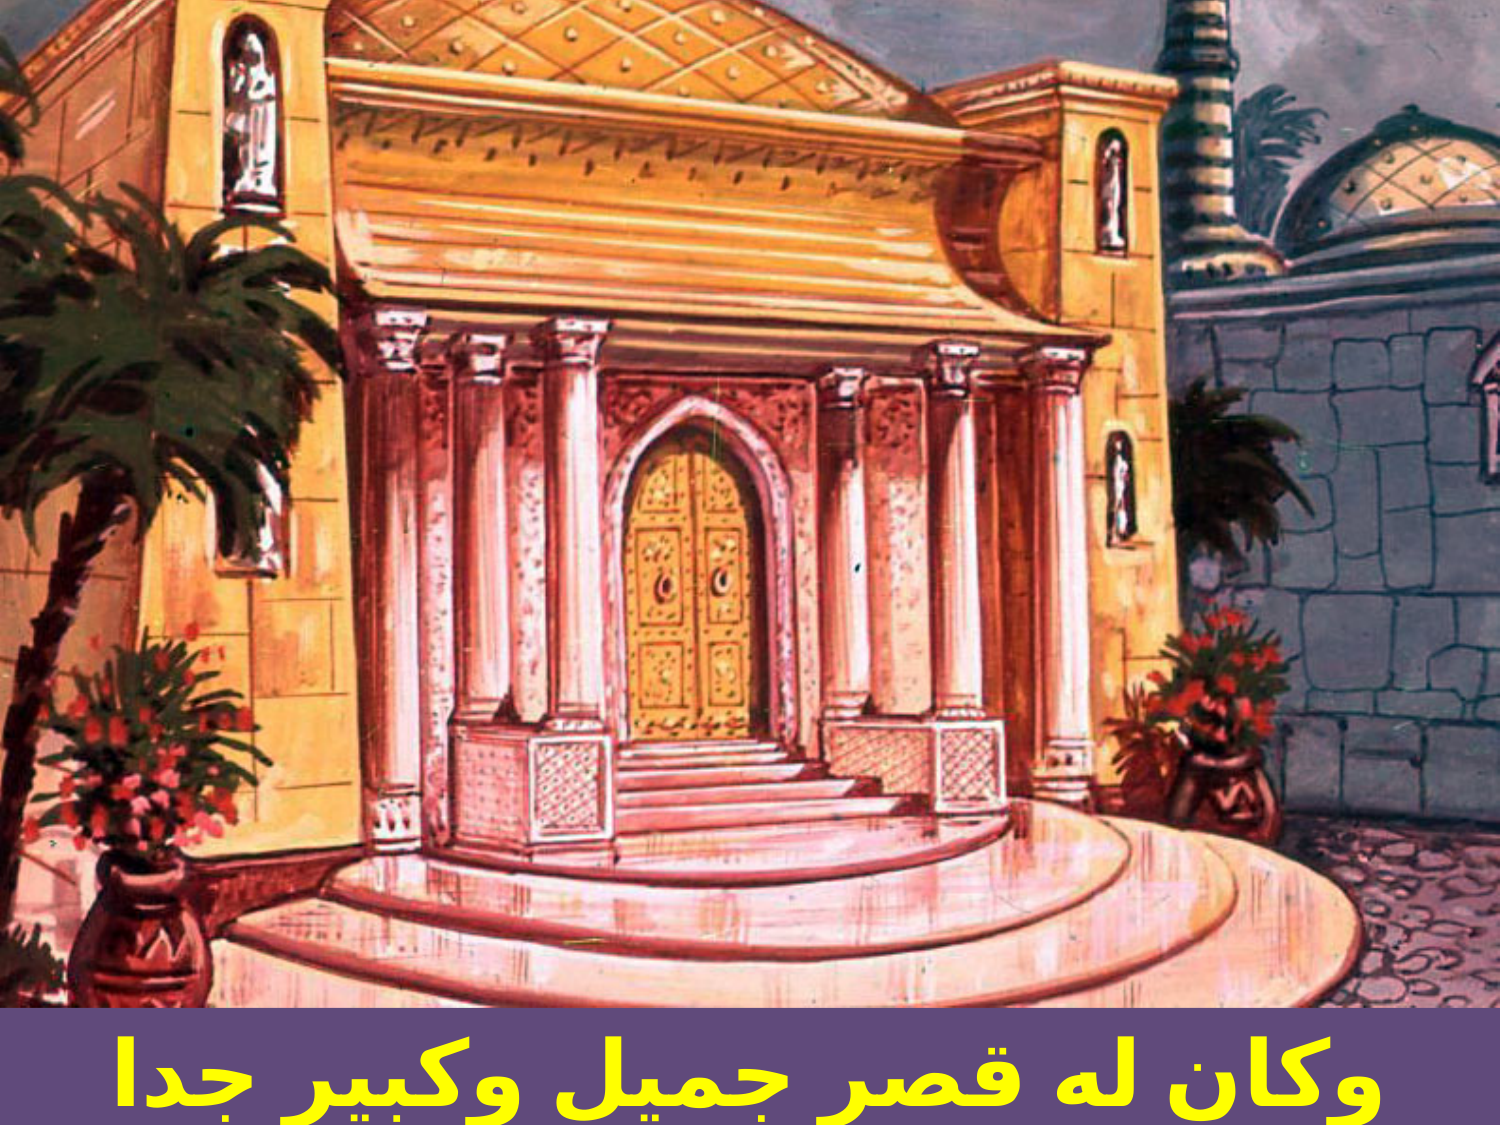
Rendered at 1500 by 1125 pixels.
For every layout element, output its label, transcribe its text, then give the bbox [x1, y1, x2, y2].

text_box وكان له قصر جميل وكبير جدا [0, 1014, 1500, 1125]
picture [0, 0, 1500, 1008]
